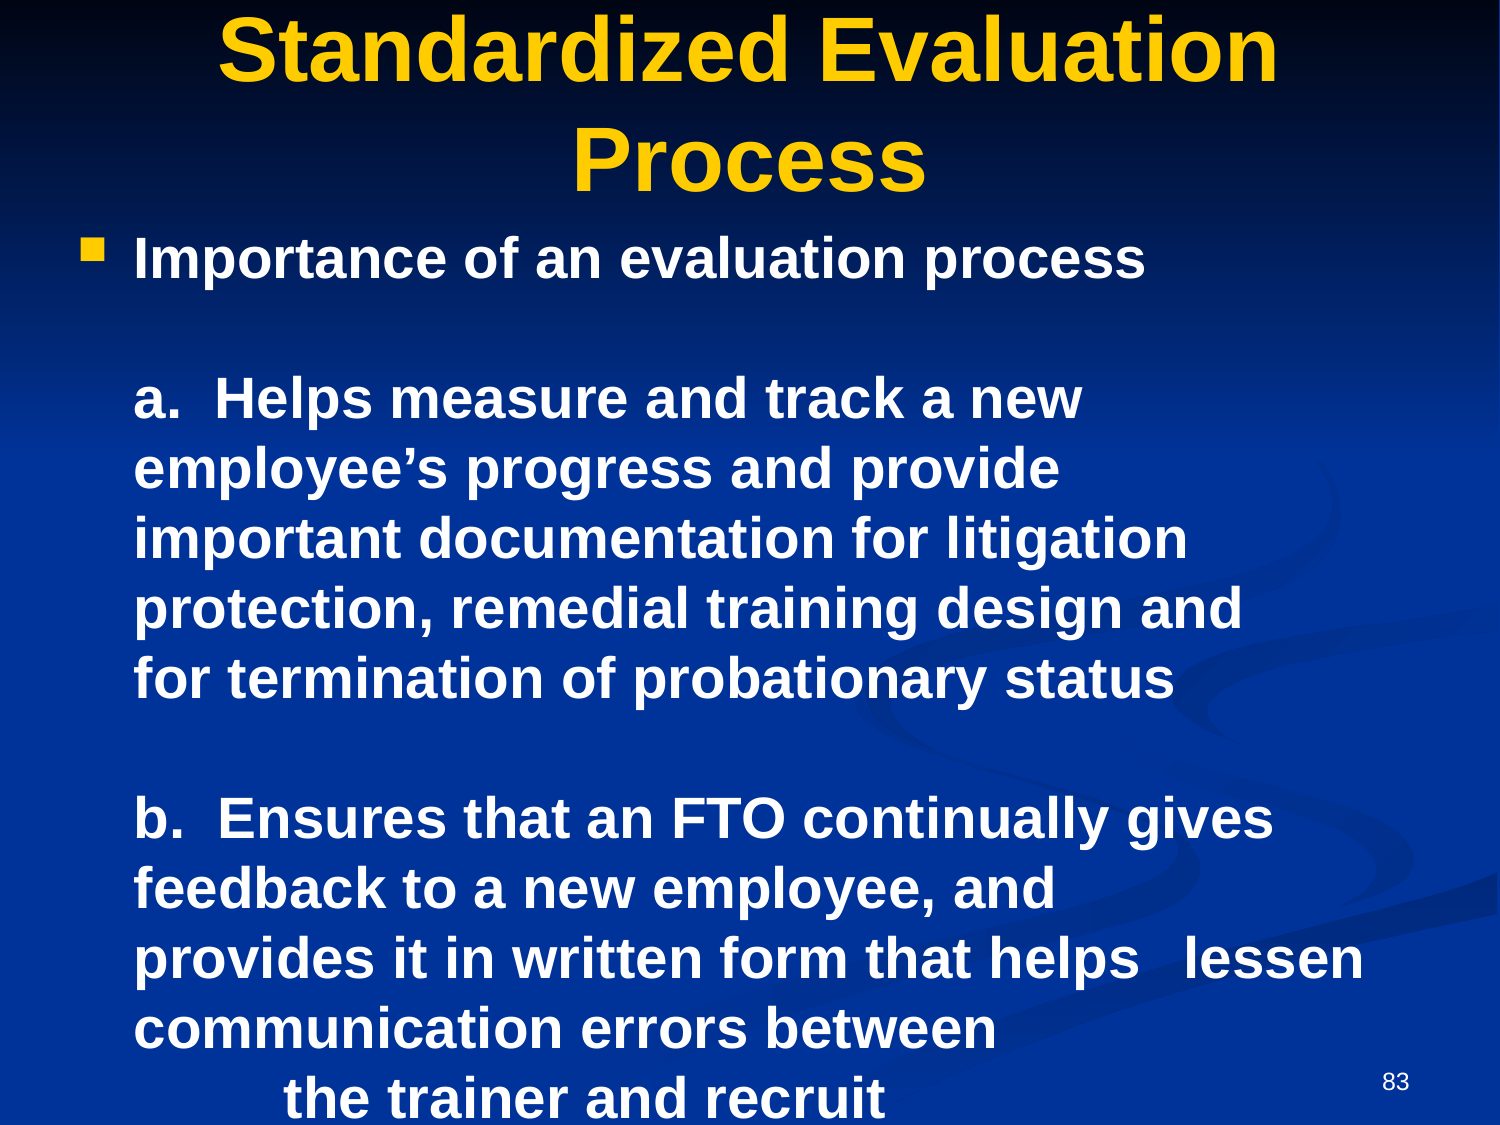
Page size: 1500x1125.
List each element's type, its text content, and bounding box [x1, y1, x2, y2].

list Importance of an evaluation process a. Helps measure and track a new employee’s progress and provide important documentation for litigation protection, remedial training design and for termination of probationary status b. Ensures that an FTO continually gives feedback to a new employee, and provides it in written form that helps lessen communication errors between the trainer and recruit [62, 212, 1413, 851]
title Standardized Evaluation Process [74, 0, 1426, 201]
slide_number 83 [1074, 1024, 1426, 1104]
